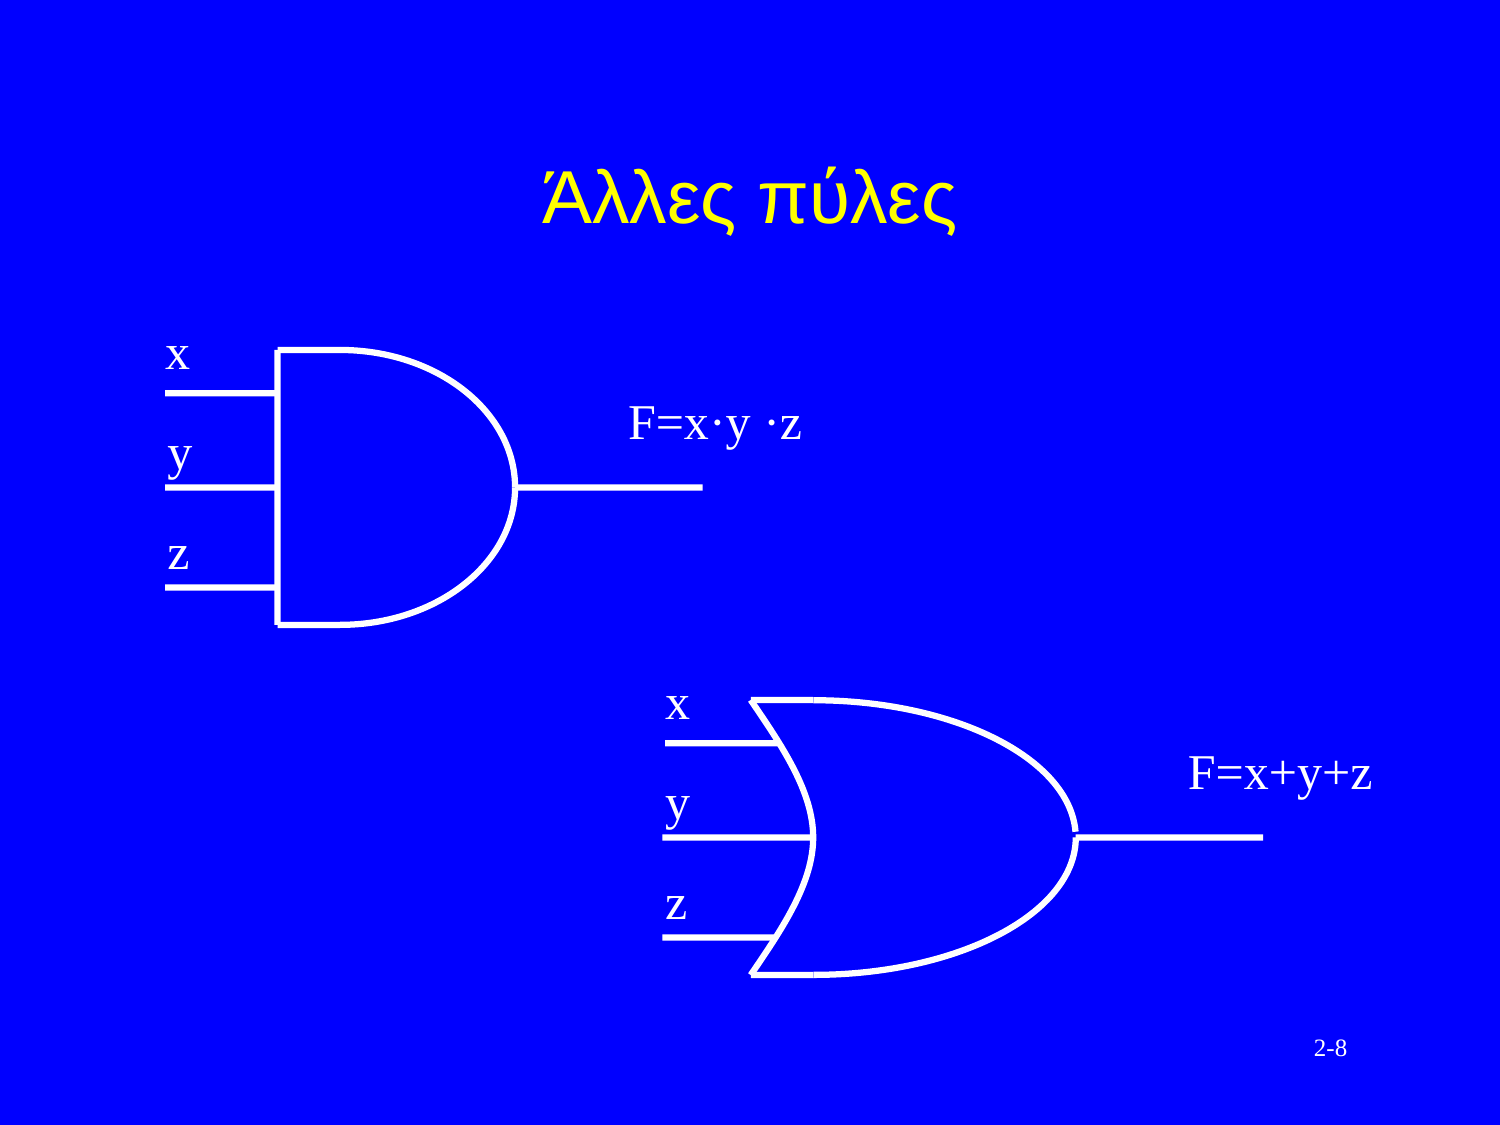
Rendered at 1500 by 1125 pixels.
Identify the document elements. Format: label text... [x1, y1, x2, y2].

text_box [340, 349, 516, 487]
text_box [750, 699, 814, 976]
text_box z [152, 512, 205, 588]
text_box z [650, 862, 703, 938]
title Άλλες πύλες [112, 99, 1388, 288]
text_box x [650, 662, 705, 738]
text_box y [650, 762, 705, 838]
text_box [813, 837, 1076, 975]
text_box [813, 700, 1076, 837]
text_box [340, 487, 516, 625]
text_box x [150, 312, 205, 388]
text_box F=x+y+z [1173, 731, 1388, 807]
text_box y [152, 412, 208, 488]
text_box F=x·y ·z [613, 381, 818, 457]
